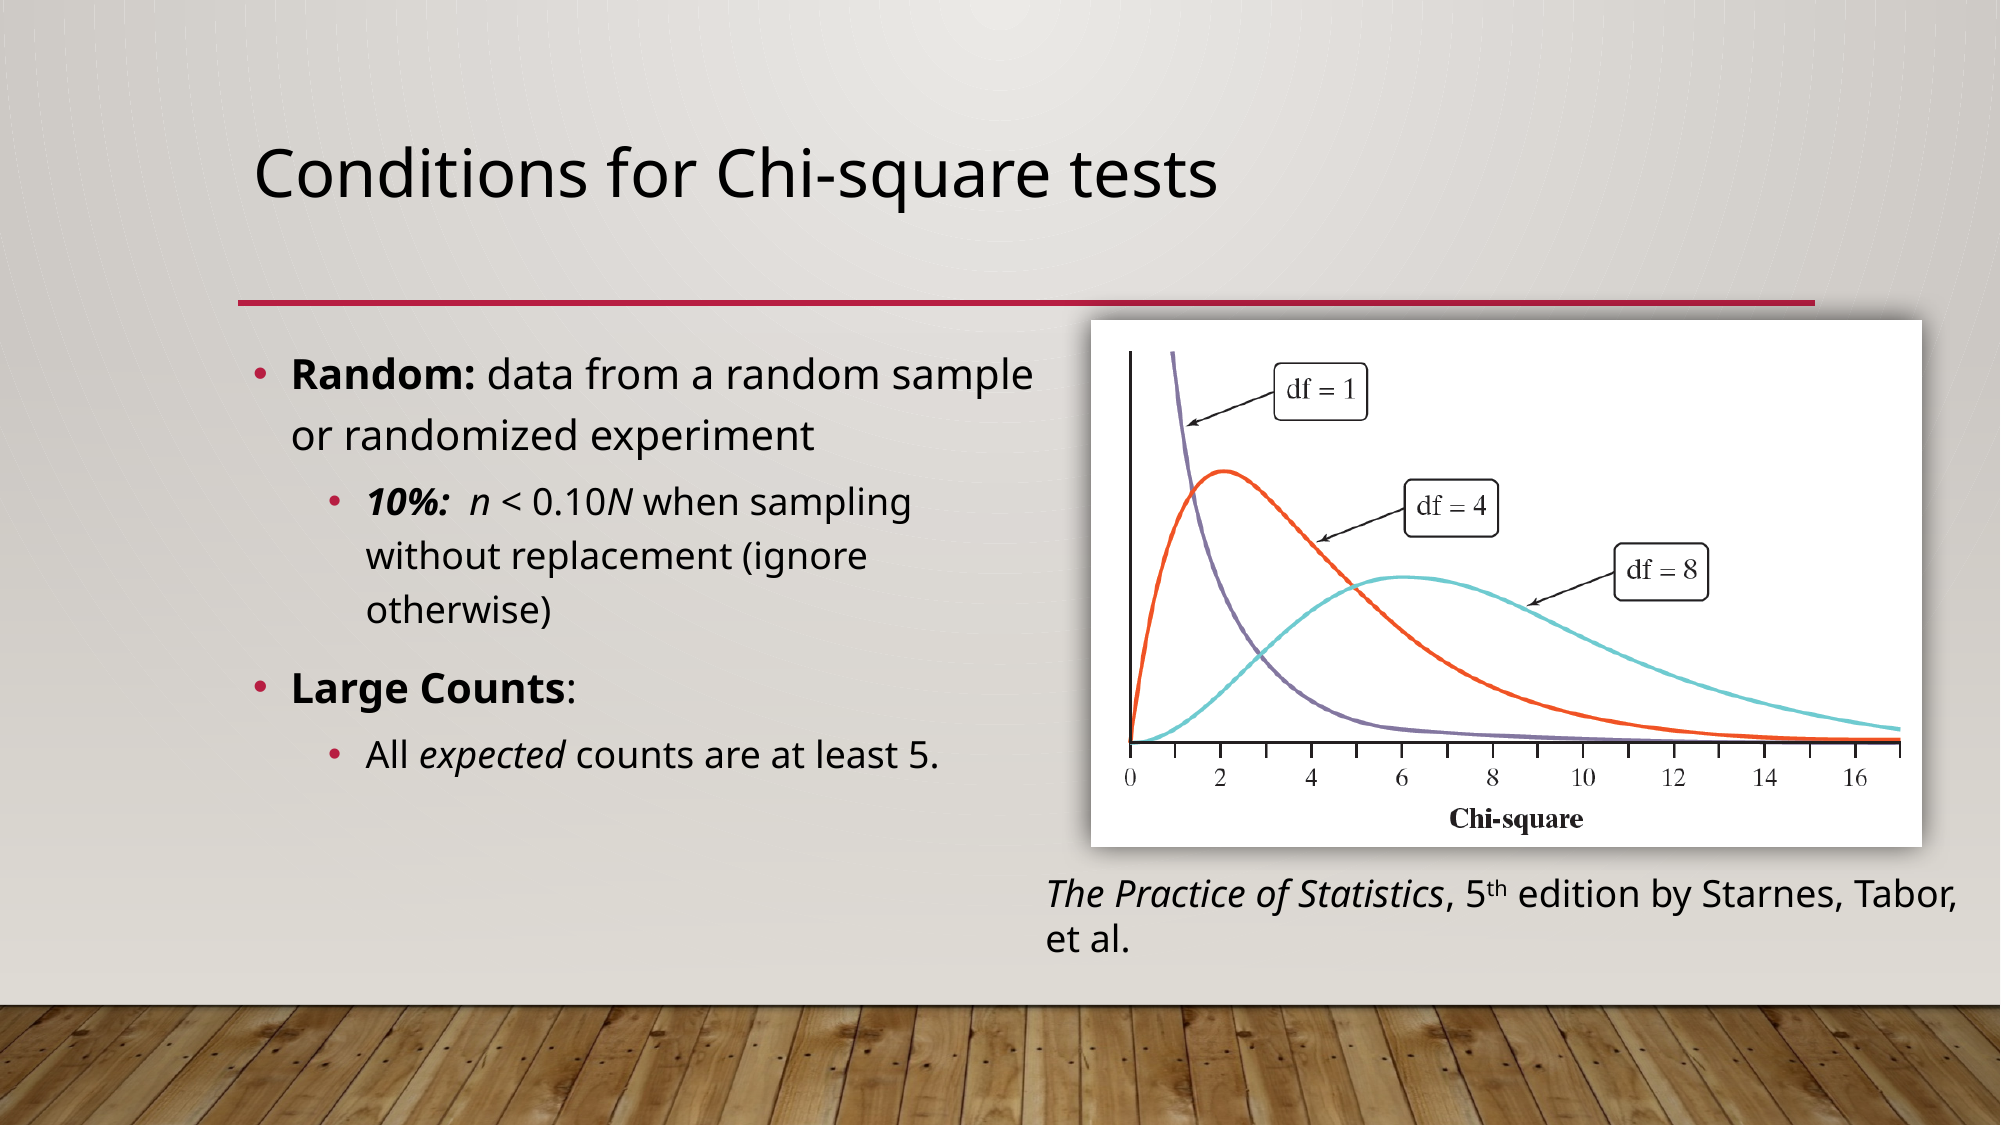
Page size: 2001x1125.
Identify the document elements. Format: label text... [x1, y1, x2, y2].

title Conditions for Chi-square tests [238, 131, 1814, 305]
picture [1091, 320, 1923, 847]
list Random: data from a random sample or randomized experiment 10%: n < 0.10N when sampling without replacement (ignore otherwise) Large Counts: All expected counts are at least 5. [238, 330, 1059, 959]
text_box The Practice of Statistics, 5th edition by Starnes, Tabor, et al. [1030, 862, 1983, 968]
picture [0, 1005, 2000, 1125]
